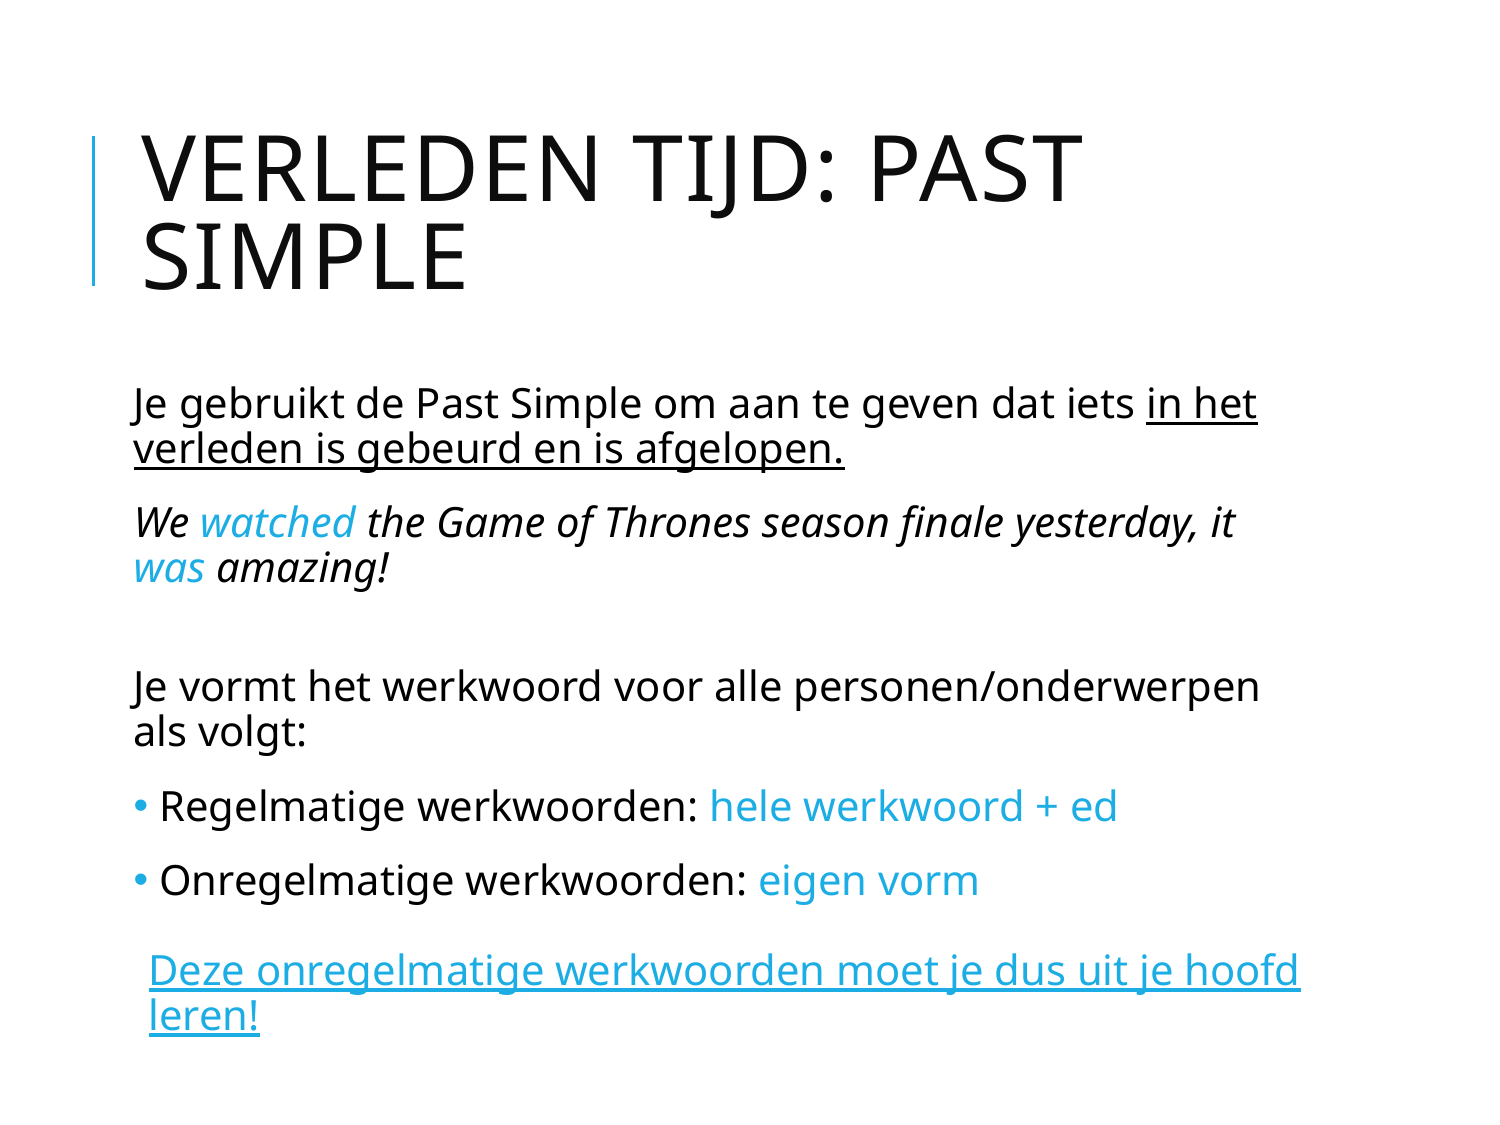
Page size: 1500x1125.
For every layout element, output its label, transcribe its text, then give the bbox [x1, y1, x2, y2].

list Je gebruikt de Past Simple om aan te geven dat iets in het verleden is gebeurd en is afgelopen. We watched the Game of Thrones season finale yesterday, it was amazing! Je vormt het werkwoord voor alle personen/onderwerpen als volgt: Regelmatige werkwoorden: hele werkwoord + ed Onregelmatige werkwoorden: eigen vorm Deze onregelmatige werkwoorden moet je dus uit je hoofd leren! [126, 375, 1322, 1035]
title Verleden tijd: past simple [126, 96, 1322, 342]
